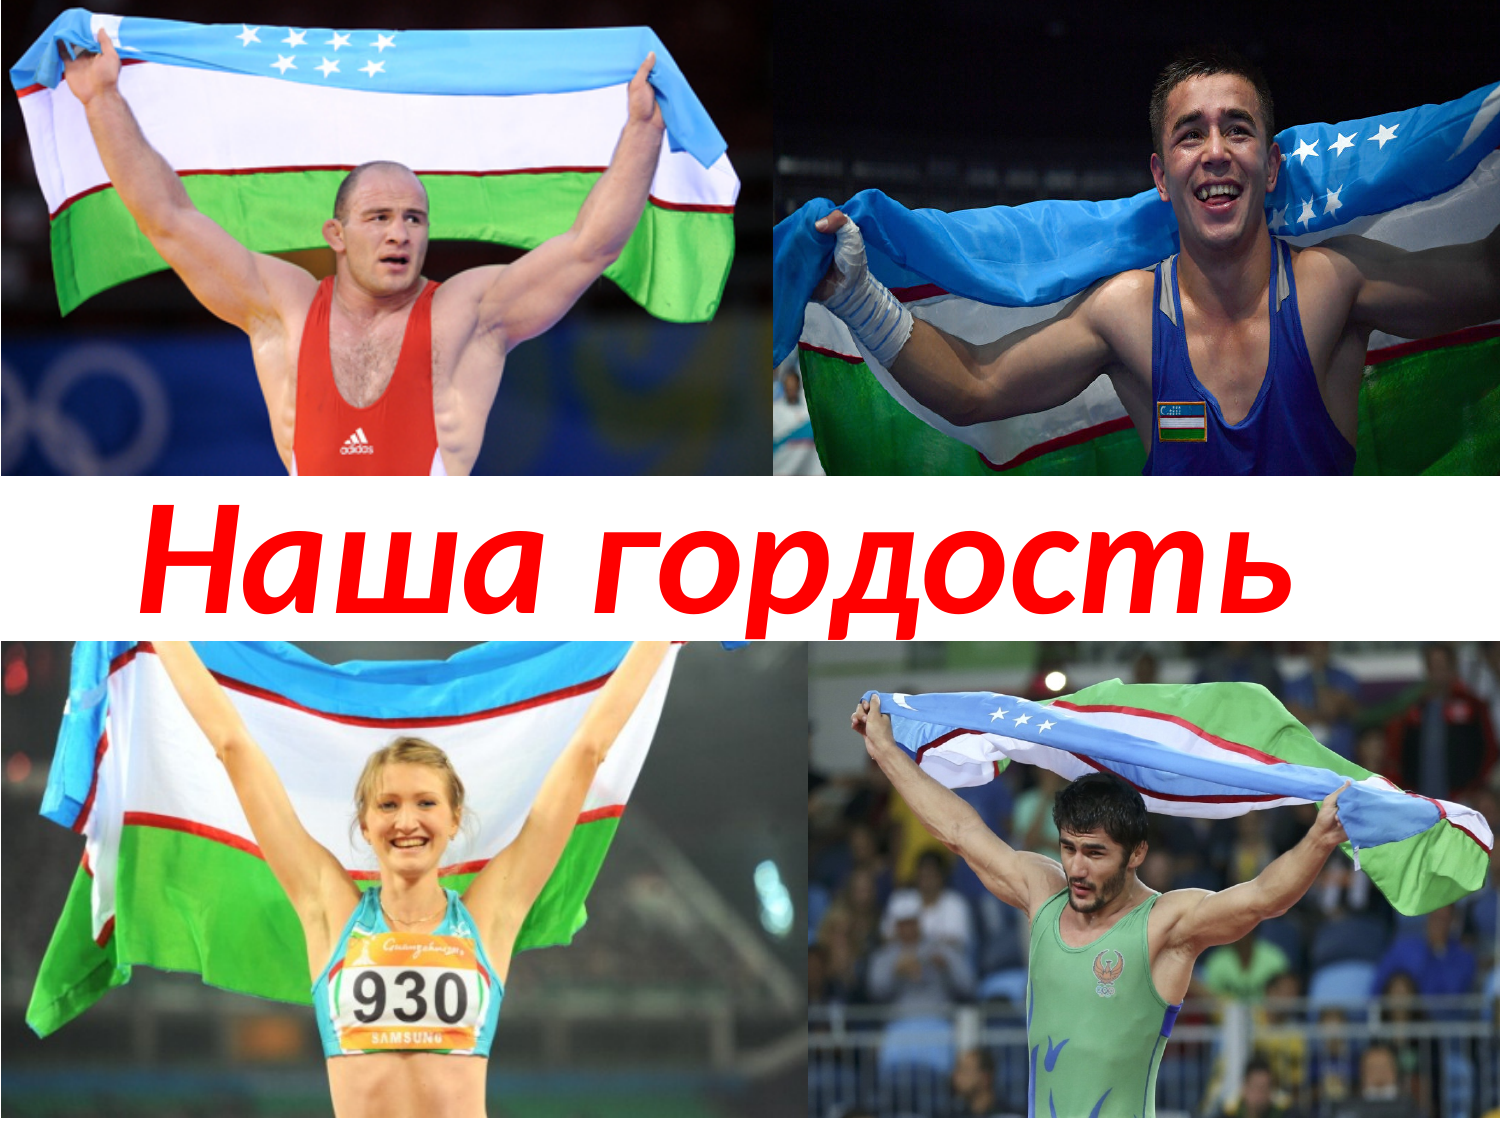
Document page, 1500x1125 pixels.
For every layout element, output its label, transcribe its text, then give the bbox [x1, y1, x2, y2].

picture [1, 0, 1500, 476]
picture [1, 641, 1500, 1118]
list Наша гордость [120, 485, 1471, 640]
